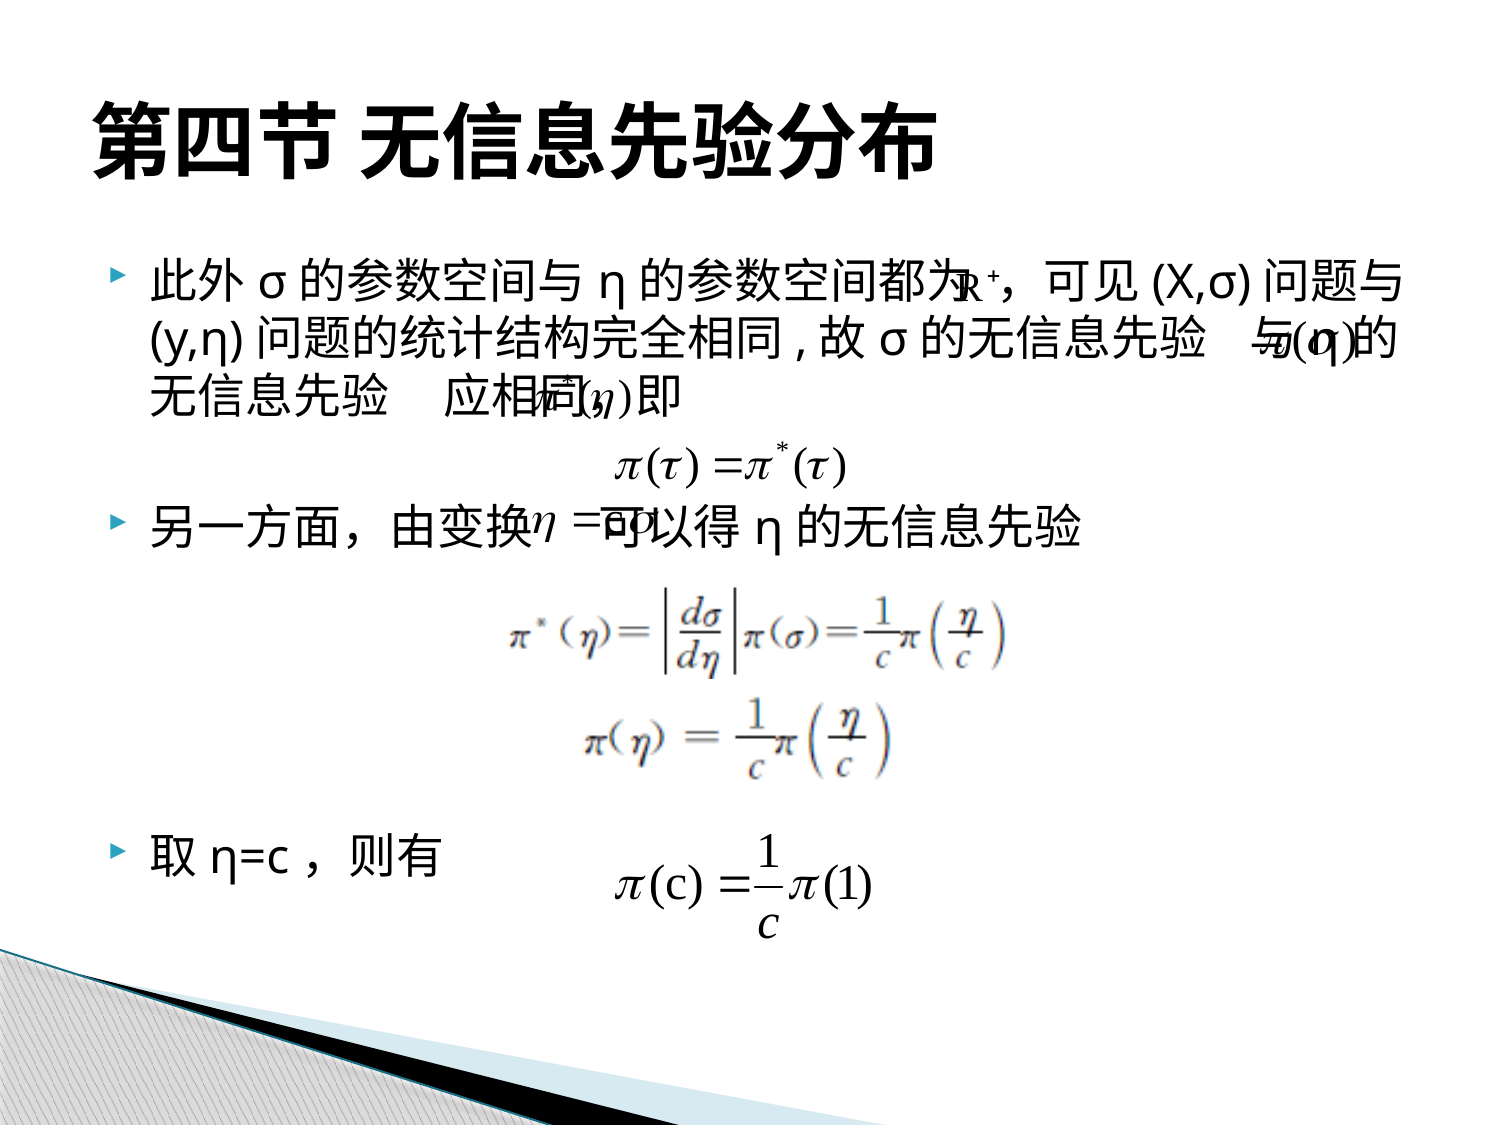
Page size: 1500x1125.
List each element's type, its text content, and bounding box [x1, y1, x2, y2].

list 此外σ的参数空间与η的参数空间都为 ，可见(X,σ)问题与(y,η)问题的统计结构完全相同,故σ的无信息先验 与η的无信息先验 应相同，即 另一方面，由变换 可以得η的无信息先验 取η=c，则有 [75, 243, 1425, 1125]
title 第四节 无信息先验分布 [75, 45, 1425, 233]
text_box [609, 429, 856, 500]
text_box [1253, 311, 1366, 376]
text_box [609, 820, 880, 950]
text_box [527, 363, 641, 430]
picture [468, 562, 1055, 799]
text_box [527, 503, 667, 553]
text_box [948, 256, 1008, 309]
